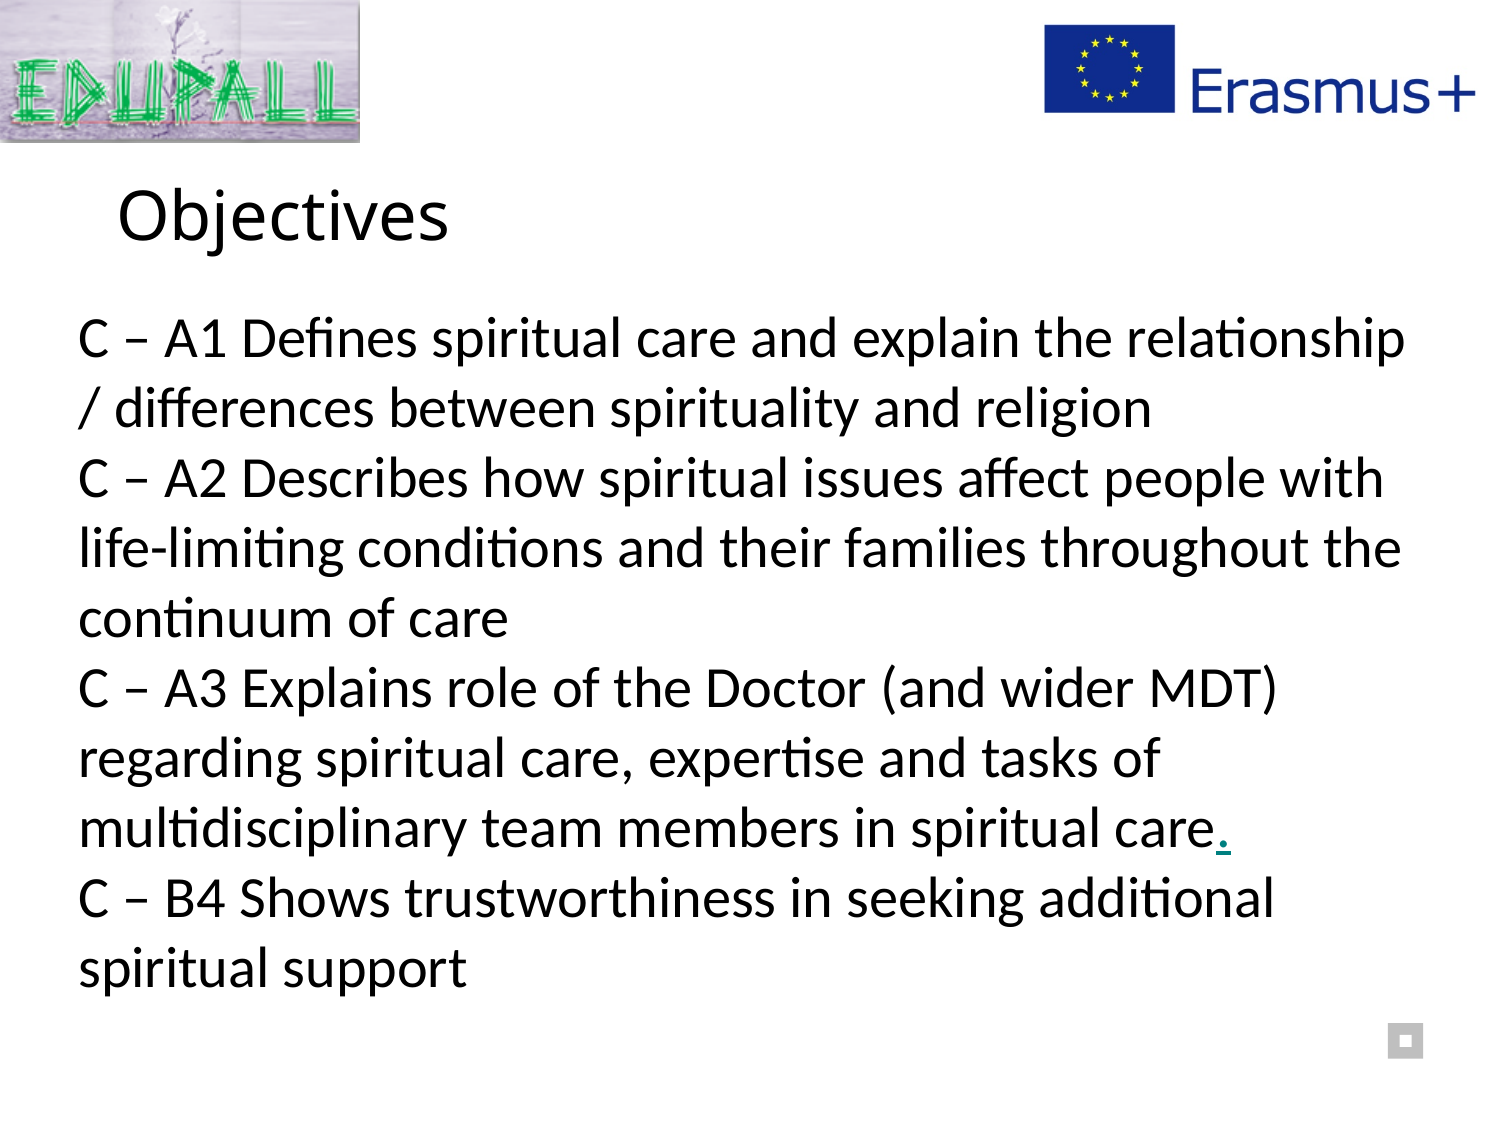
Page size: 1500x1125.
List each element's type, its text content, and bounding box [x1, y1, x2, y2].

list C – A1 Defines spiritual care and explain the relationship / differences between spirituality and religion C – A2 Describes how spiritual issues affect people with life-limiting conditions and their families throughout the continuum of care C – A3 Explains role of the Doctor (and wider MDT) regarding spiritual care, expertise and tasks of multidisciplinary team members in spiritual care. C – B4 Shows trustworthiness in seeking additional spiritual support [63, 291, 1433, 1007]
picture [1019, 0, 1500, 138]
picture [0, 0, 360, 143]
title Objectives [101, 148, 1395, 289]
